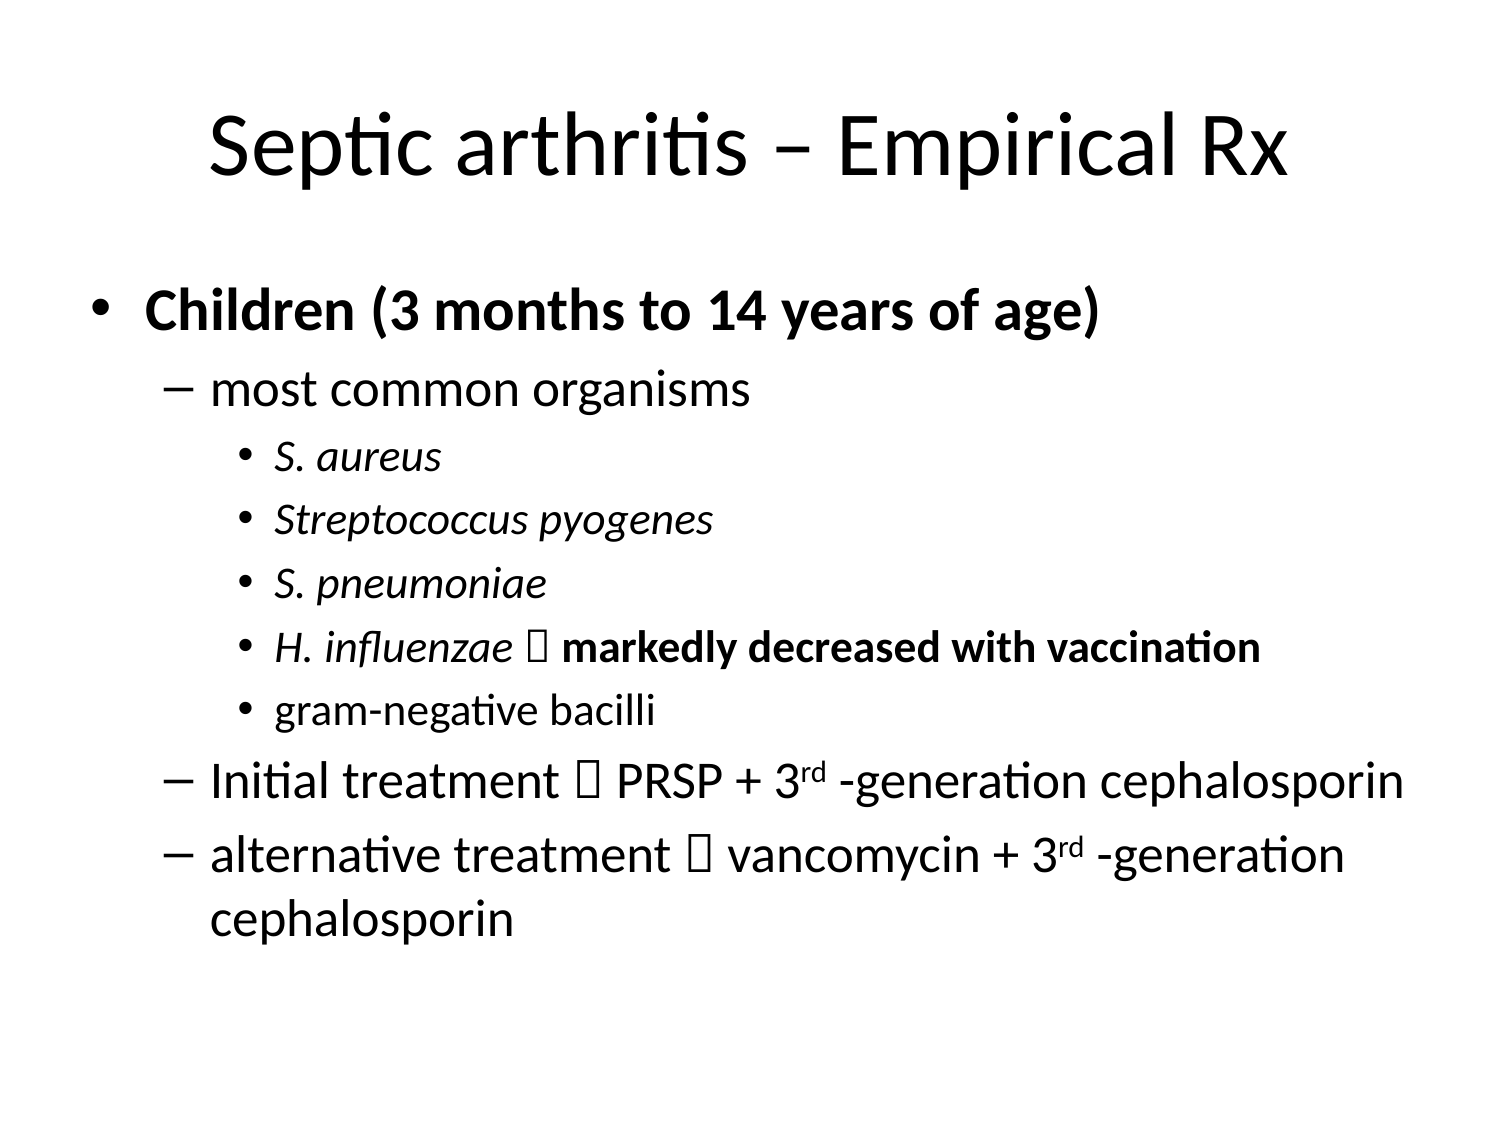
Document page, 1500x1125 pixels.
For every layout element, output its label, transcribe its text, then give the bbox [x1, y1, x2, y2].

list Children (3 months to 14 years of age) most common organisms S. aureus Streptococcus pyogenes S. pneumoniae H. influenzae  markedly decreased with vaccination gram-negative bacilli Initial treatment  PRSP + 3rd -generation cephalosporin alternative treatment  vancomycin + 3rd -generation cephalosporin [75, 262, 1425, 1005]
title Septic arthritis – Empirical Rx [75, 45, 1425, 233]
